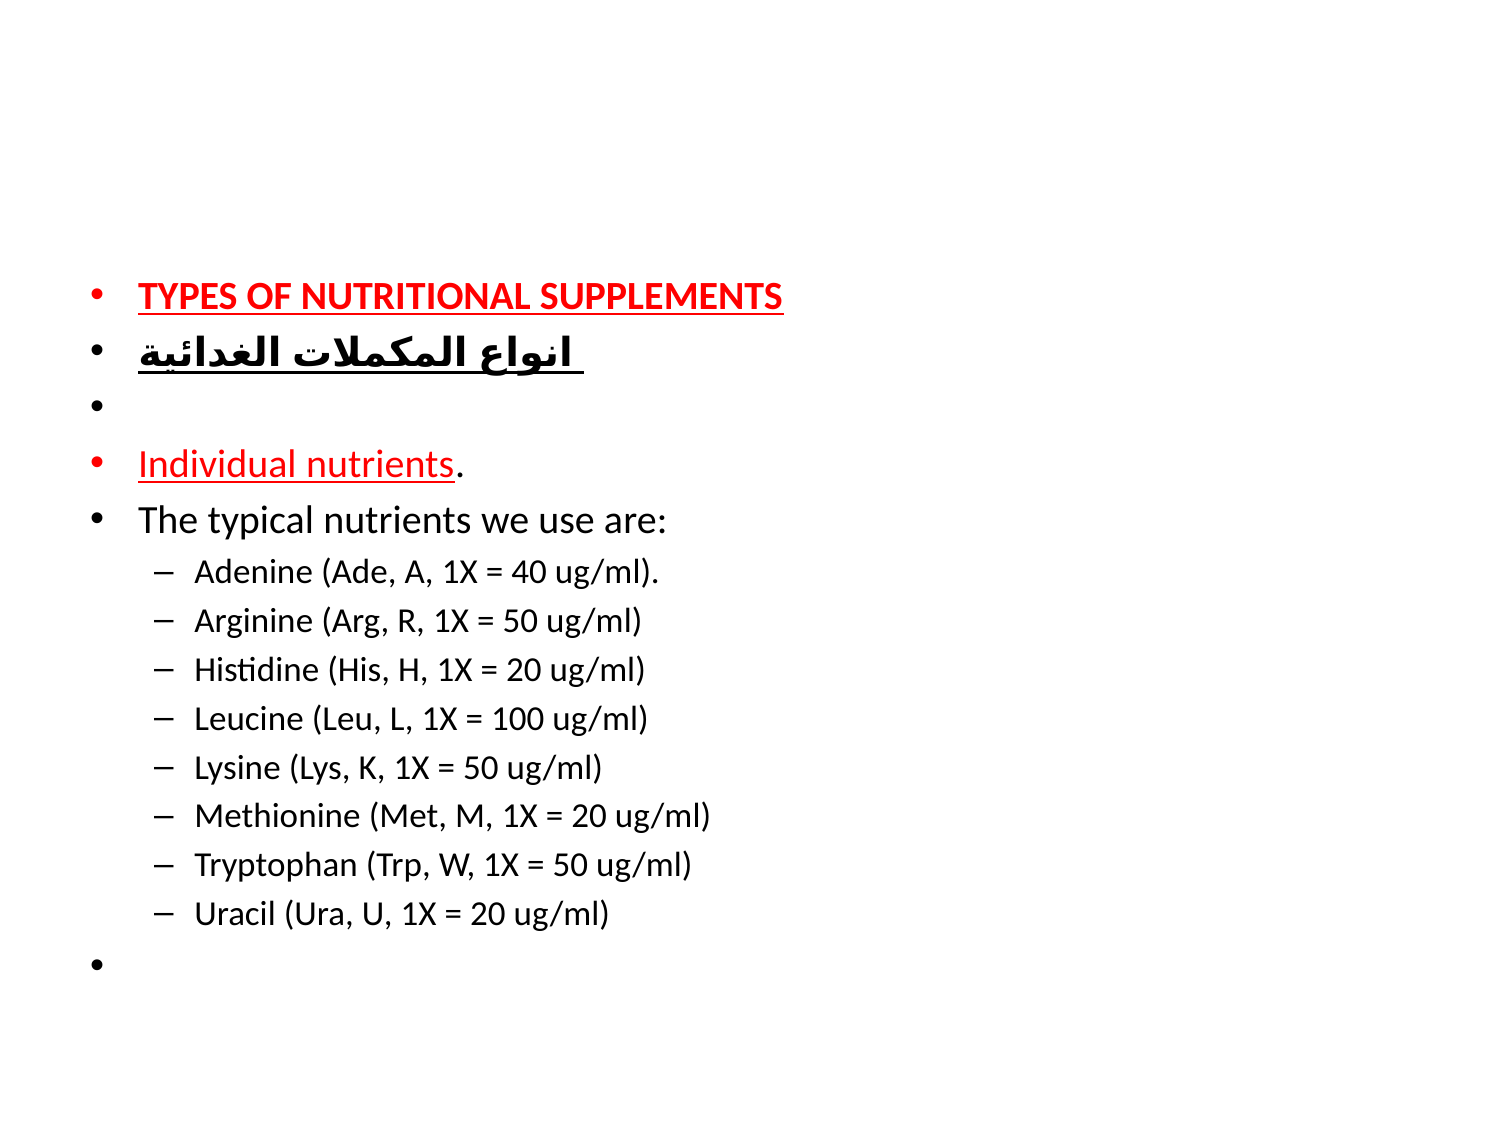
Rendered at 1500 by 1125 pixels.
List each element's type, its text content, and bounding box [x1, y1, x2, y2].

list TYPES OF NUTRITIONAL SUPPLEMENTS انواع المكملات الغدائية Individual nutrients. The typical nutrients we use are: Adenine (Ade, A, 1X = 40 ug/ml). Arginine (Arg, R, 1X = 50 ug/ml) Histidine (His, H, 1X = 20 ug/ml) Leucine (Leu, L, 1X = 100 ug/ml) Lysine (Lys, K, 1X = 50 ug/ml) Methionine (Met, M, 1X = 20 ug/ml) Tryptophan (Trp, W, 1X = 50 ug/ml) Uracil (Ura, U, 1X = 20 ug/ml) [75, 262, 1425, 1005]
